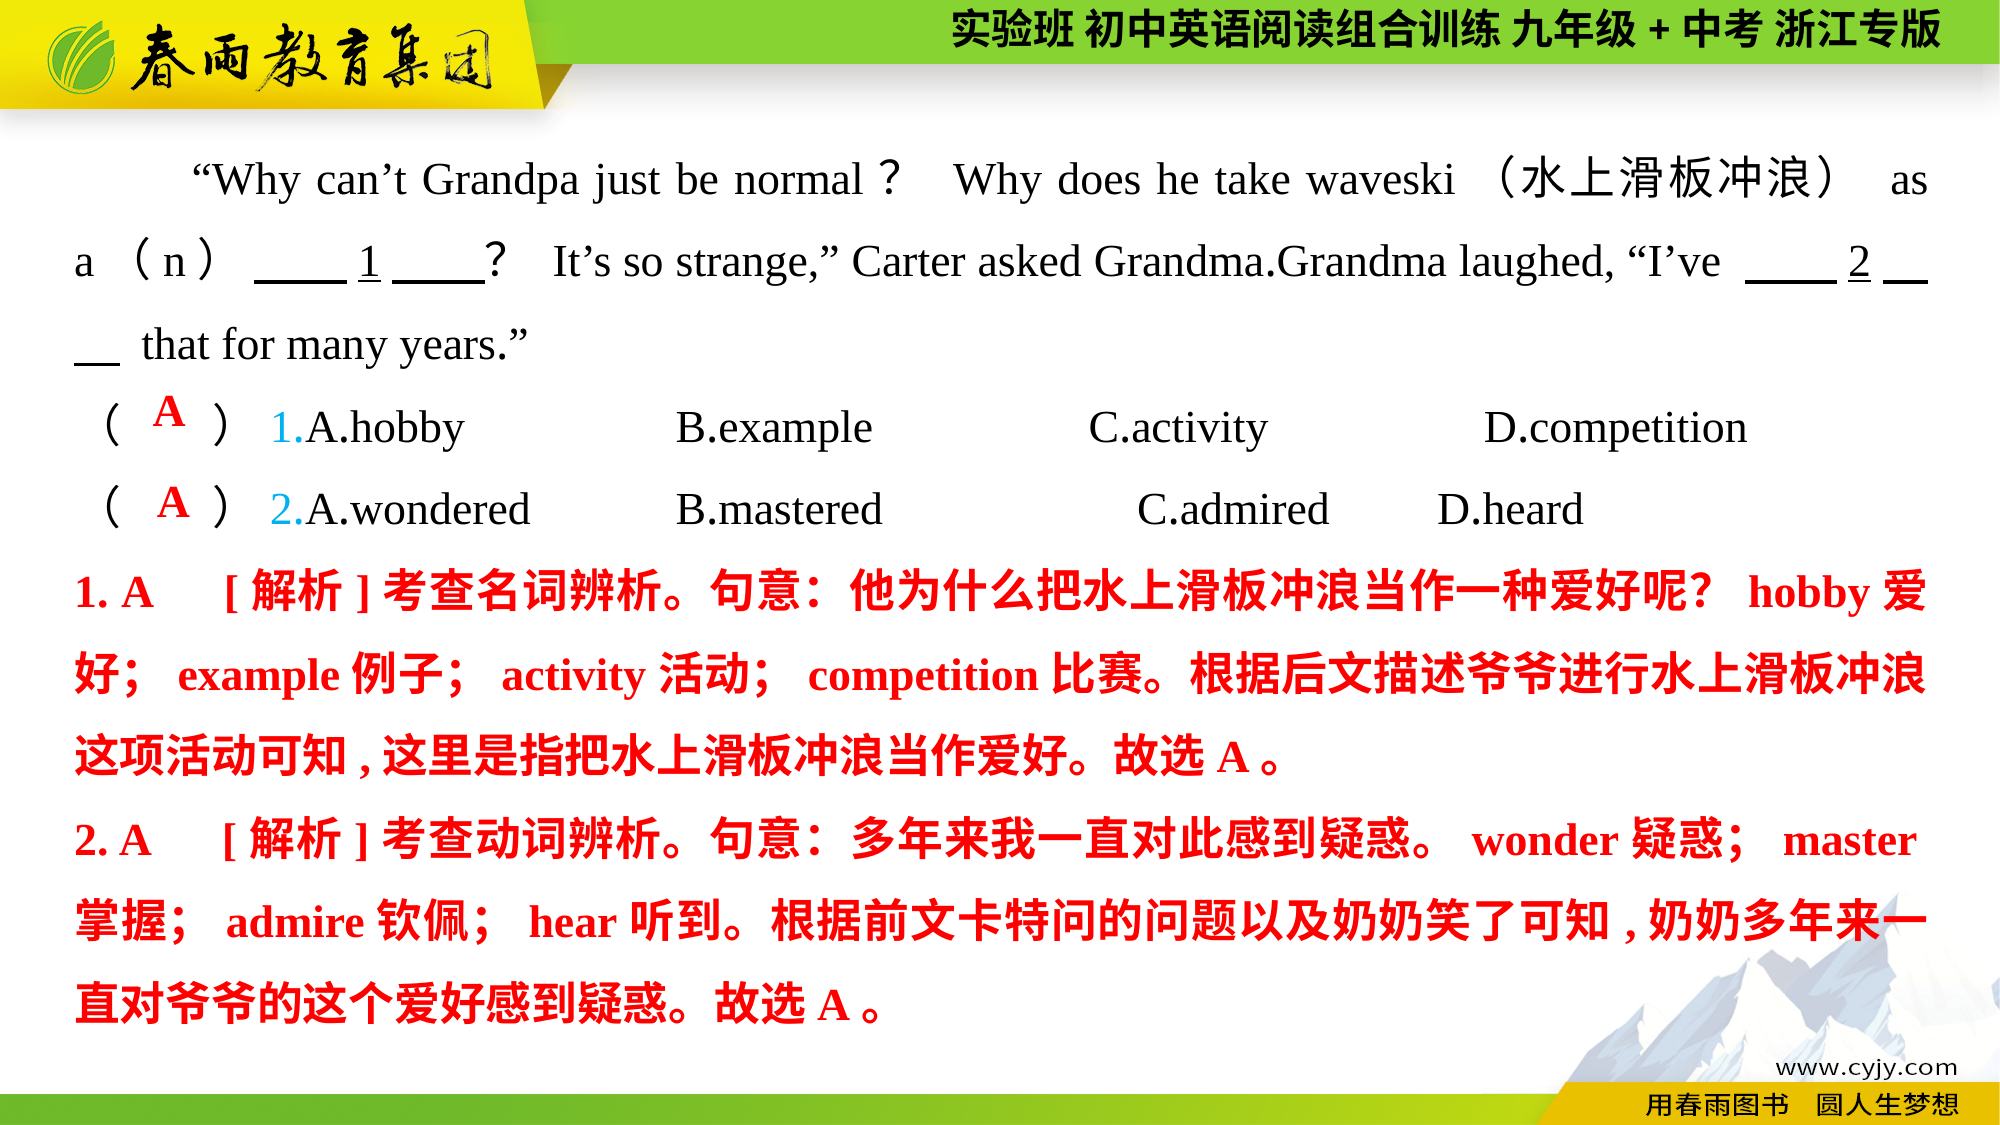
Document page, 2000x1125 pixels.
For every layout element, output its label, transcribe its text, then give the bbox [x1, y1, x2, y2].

text_box （ ）1.A.hobby B.example C.activity D.competition （ ）2.A.wondered B.mastered C.admired D.heard [60, 361, 1945, 542]
text_box A [138, 373, 201, 444]
text_box A [142, 463, 205, 534]
list “Why can’t Grandpa just be normal？ Why does he take waveski（水上滑板冲浪） as a（n） 1 ？ It’s so strange,” Carter asked Grandma.Grandma laughed, “I’ve 2 that for many years.” [59, 113, 1944, 369]
text_box 1. A [解析]考查名词辨析。句意：他为什么把水上滑板冲浪当作一种爱好呢？hobby爱好；example例子；activity活动；competition比赛。根据后文描述爷爷进行水上滑板冲浪这项活动可知,这里是指把水上滑板冲浪当作爱好。故选A。 2. A [解析]考查动词辨析。句意：多年来我一直对此感到疑惑。wonder疑惑；master掌握；admire钦佩；hear听到。根据前文卡特问的问题以及奶奶笑了可知,奶奶多年来一直对爷爷的这个爱好感到疑惑。故选A。 [59, 527, 1944, 1037]
picture [0, 0, 2000, 1125]
